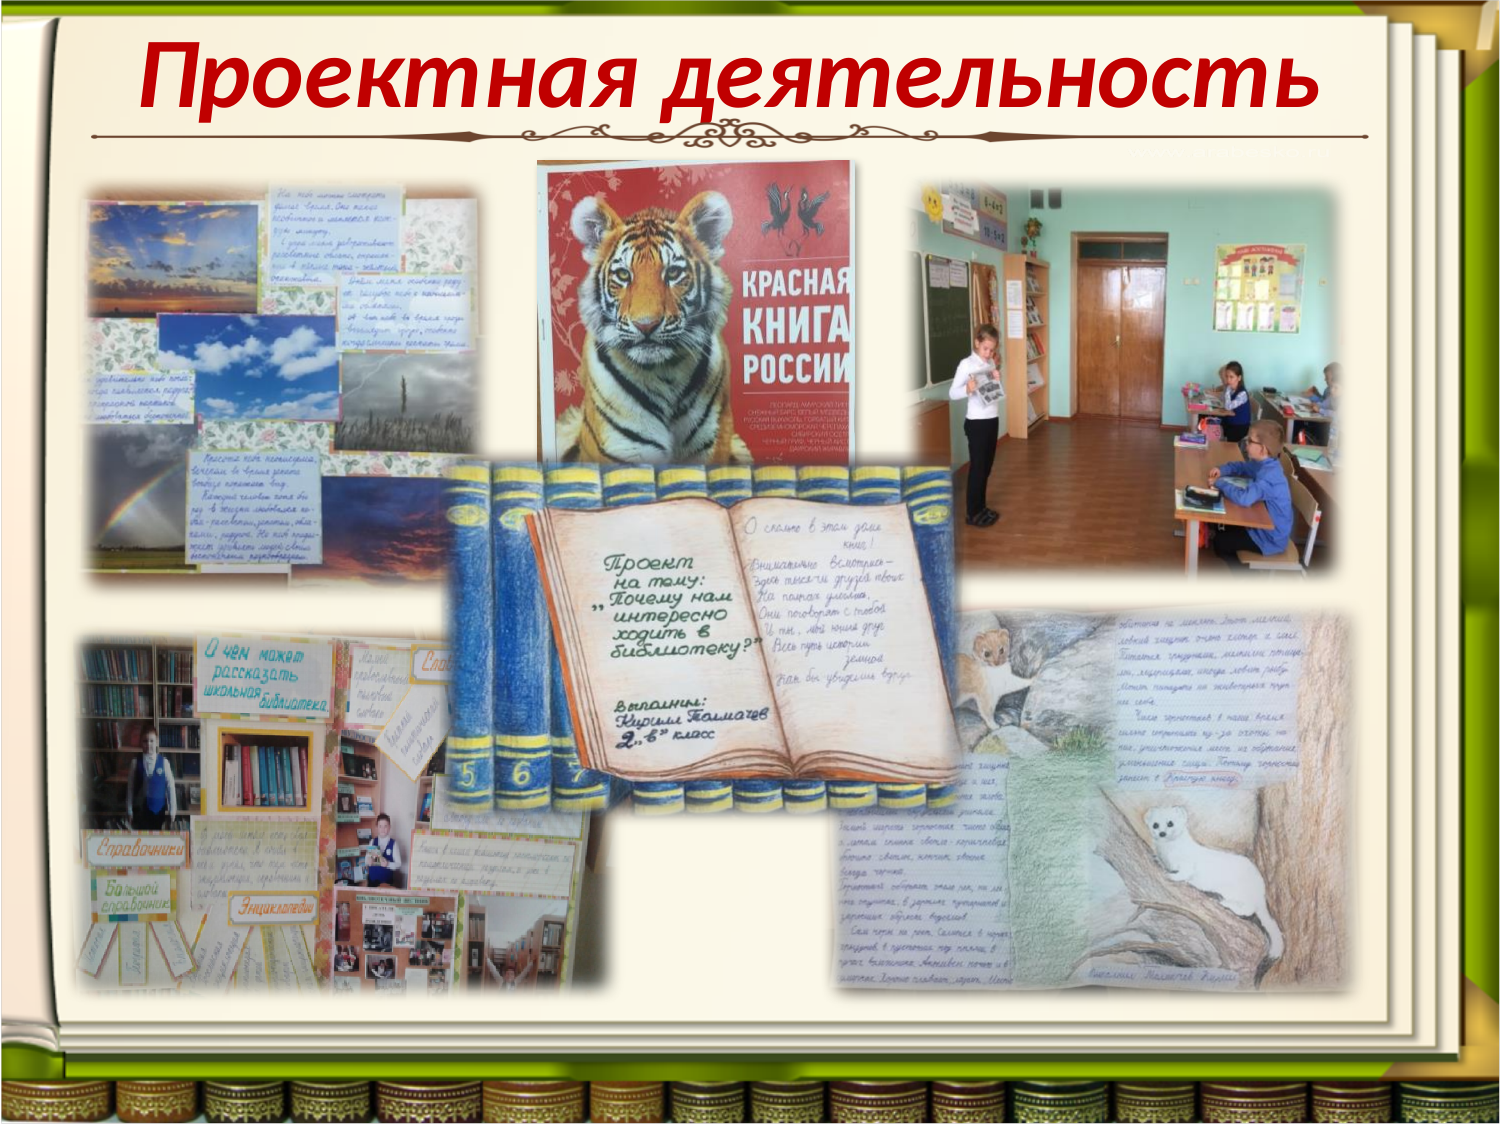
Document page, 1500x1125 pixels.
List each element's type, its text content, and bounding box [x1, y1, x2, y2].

picture [0, 0, 1500, 1125]
text_box Проектная деятельность [120, 0, 1337, 76]
